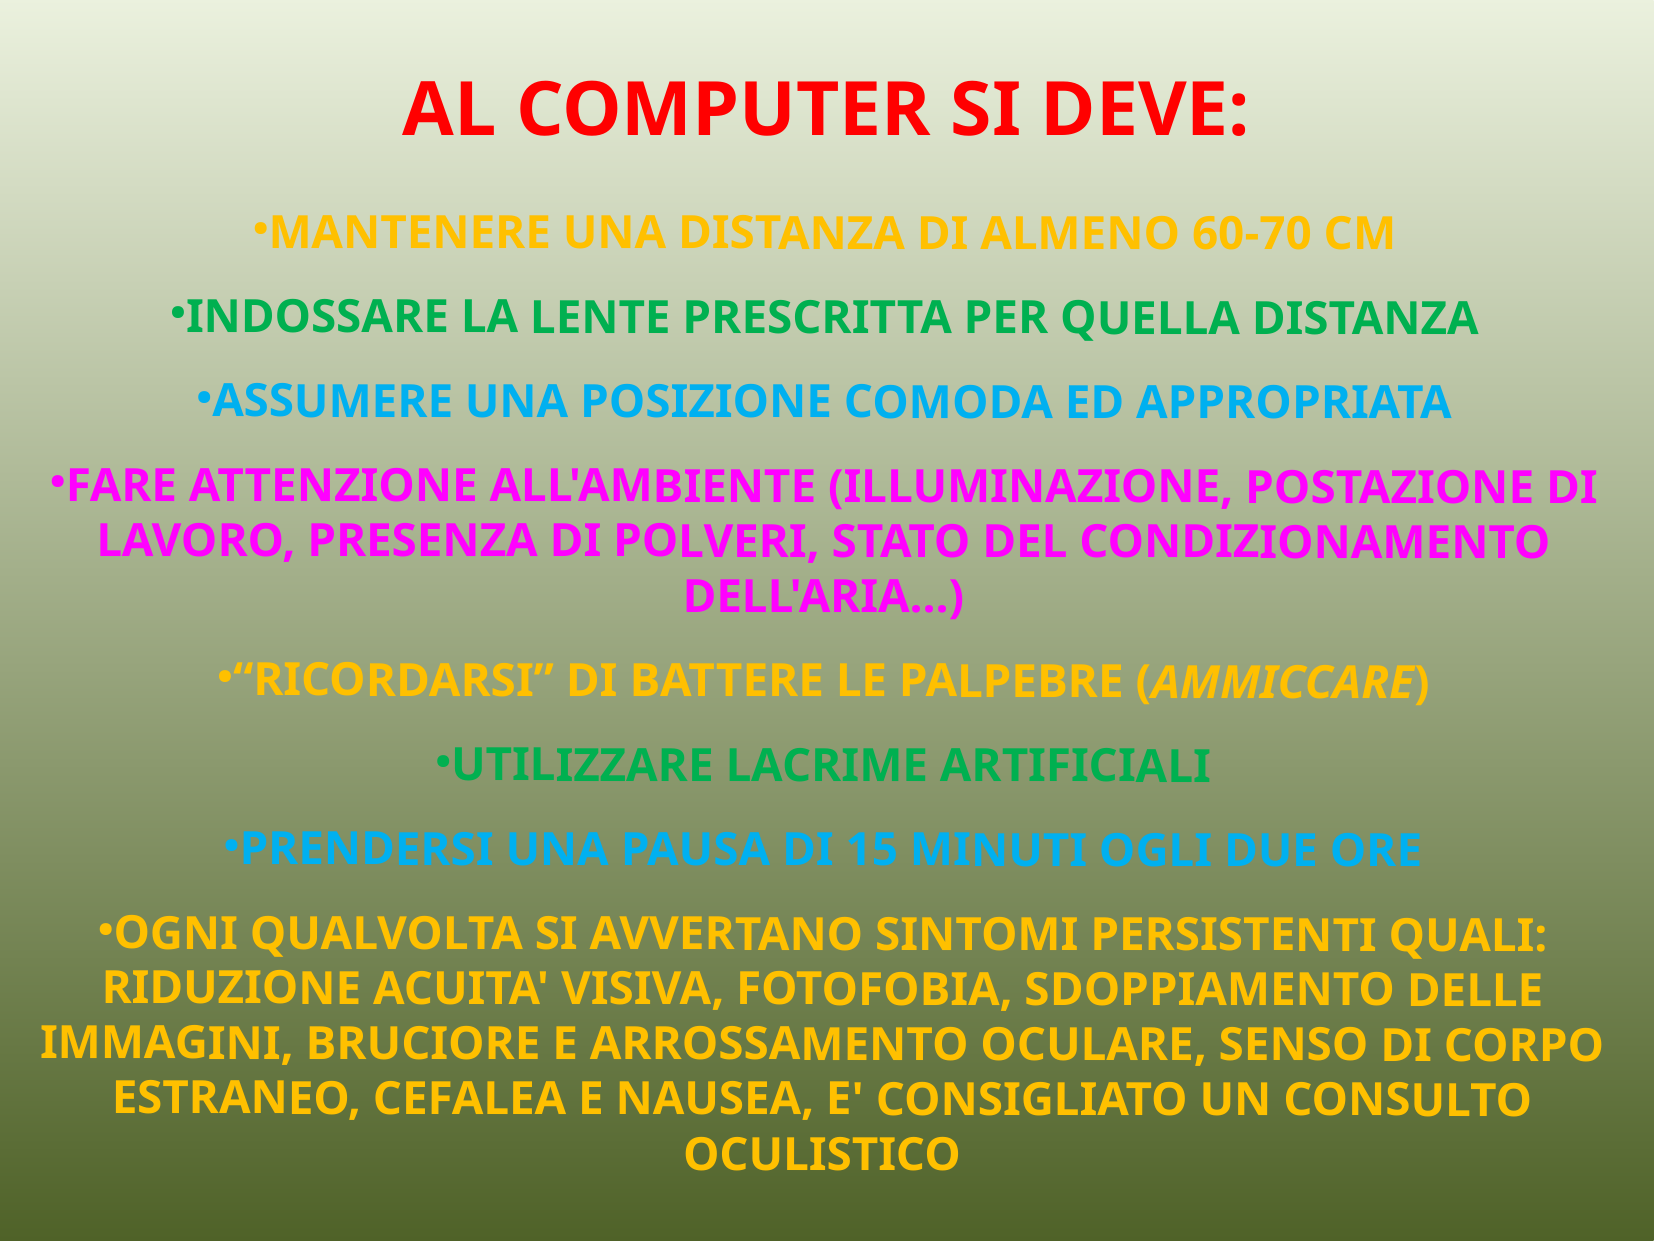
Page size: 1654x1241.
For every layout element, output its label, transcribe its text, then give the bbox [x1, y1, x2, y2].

title AL COMPUTER SI DEVE: [82, 2, 1571, 205]
subtitle MANTENERE UNA DISTANZA DI ALMENO 60-70 CM INDOSSARE LA LENTE PRESCRITTA PER QUELLA DISTANZA ASSUMERE UNA POSIZIONE COMODA ED APPROPRIATA FARE ATTENZIONE ALL'AMBIENTE (ILLUMINAZIONE, POSTAZIONE DI LAVORO, PRESENZA DI POLVERI, STATO DEL CONDIZIONAMENTO DELL'ARIA...) “RICORDARSI” DI BATTERE LE PALPEBRE (AMMICCARE) UTILIZZARE LACRIME ARTIFICIALI PRENDERSI UNA PAUSA DI 15 MINUTI OGLI DUE ORE OGNI QUALVOLTA SI AVVERTANO SINTOMI PERSISTENTI QUALI: RIDUZIONE ACUITA' VISIVA, FOTOFOBIA, SDOPPIAMENTO DELLE IMMAGINI, BRUCIORE E ARROSSAMENTO OCULARE, SENSO DI CORPO ESTRANEO, CEFALEA E NAUSEA, E' CONSIGLIATO UN CONSULTO OCULISTICO [36, 201, 1611, 1182]
